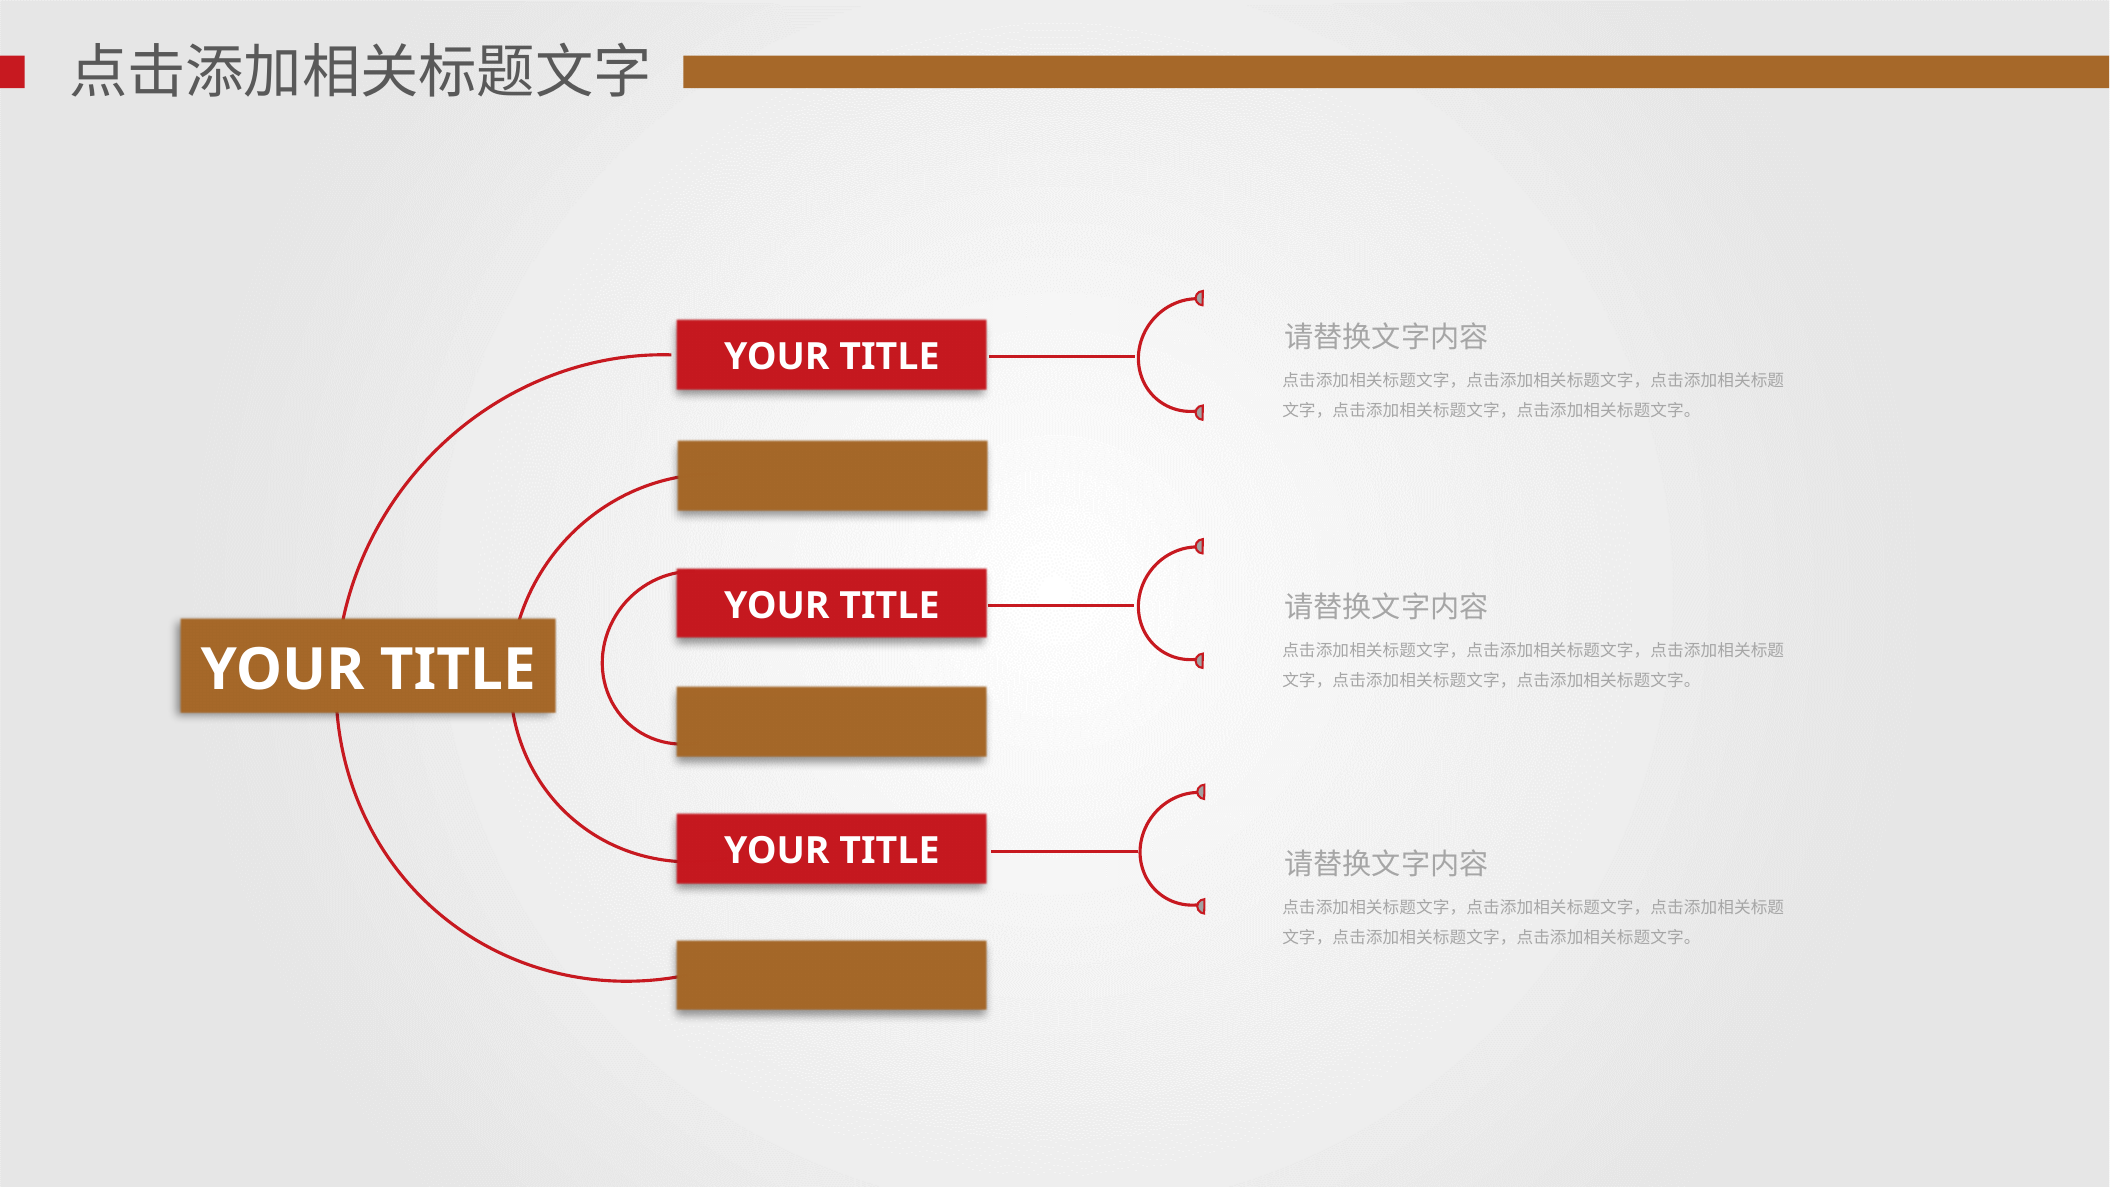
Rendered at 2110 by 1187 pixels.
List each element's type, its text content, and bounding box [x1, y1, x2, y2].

text_box 点击添加相关标题文字，点击添加相关标题文字，点击添加相关标题文字，点击添加相关标题文字，点击添加相关标题文字。 [1268, 880, 1811, 955]
text_box 请替换文字内容 [1268, 830, 1667, 889]
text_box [991, 784, 1250, 914]
text_box 请替换文字内容 [1268, 303, 1667, 362]
text_box 请替换文字内容 [1268, 572, 1667, 631]
text_box [514, 478, 675, 862]
picture [0, 0, 2110, 1187]
text_box 点击添加相关标题文字，点击添加相关标题文字，点击添加相关标题文字，点击添加相关标题文字，点击添加相关标题文字。 [1268, 352, 1811, 427]
text_box 点击添加相关标题文字，点击添加相关标题文字，点击添加相关标题文字，点击添加相关标题文字，点击添加相关标题文字。 [1268, 622, 1811, 697]
text_box [343, 354, 670, 616]
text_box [989, 539, 1249, 668]
text_box YOUR TITLE [181, 619, 555, 713]
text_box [988, 290, 1249, 420]
text_box 点击添加相关标题文字 [54, 26, 667, 112]
text_box [601, 573, 675, 744]
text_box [675, 318, 989, 1011]
text_box [337, 722, 675, 982]
